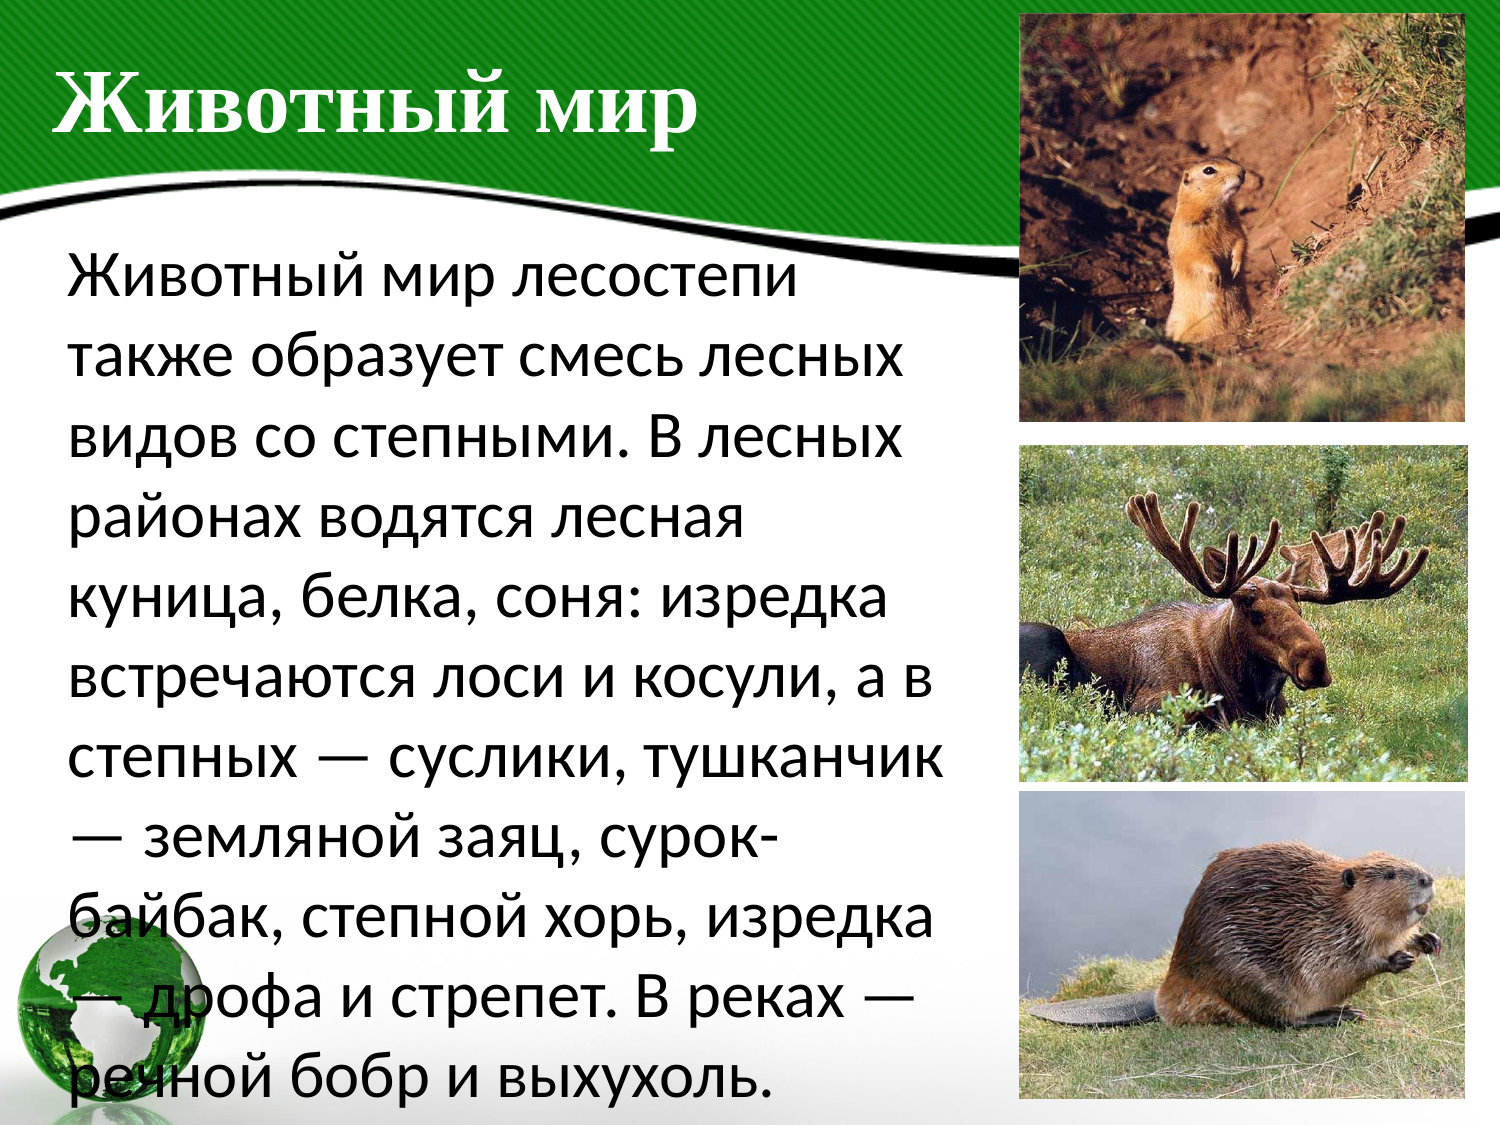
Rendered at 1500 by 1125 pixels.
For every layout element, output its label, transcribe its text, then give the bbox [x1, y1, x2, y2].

list Животный мир лесостепи также образует смесь лесных видов со степными. В лесных районах водятся лесная куница, белка, соня: изредка встречаются лоси и косули, а в степных — суслики, тушканчик — земляной заяц, сурок-байбак, степной хорь, изредка — дрофа и стрепет. В реках — речной бобр и выхухоль. [23, 222, 985, 1125]
picture [0, 0, 1500, 1125]
title Животный мир [37, 8, 1463, 183]
